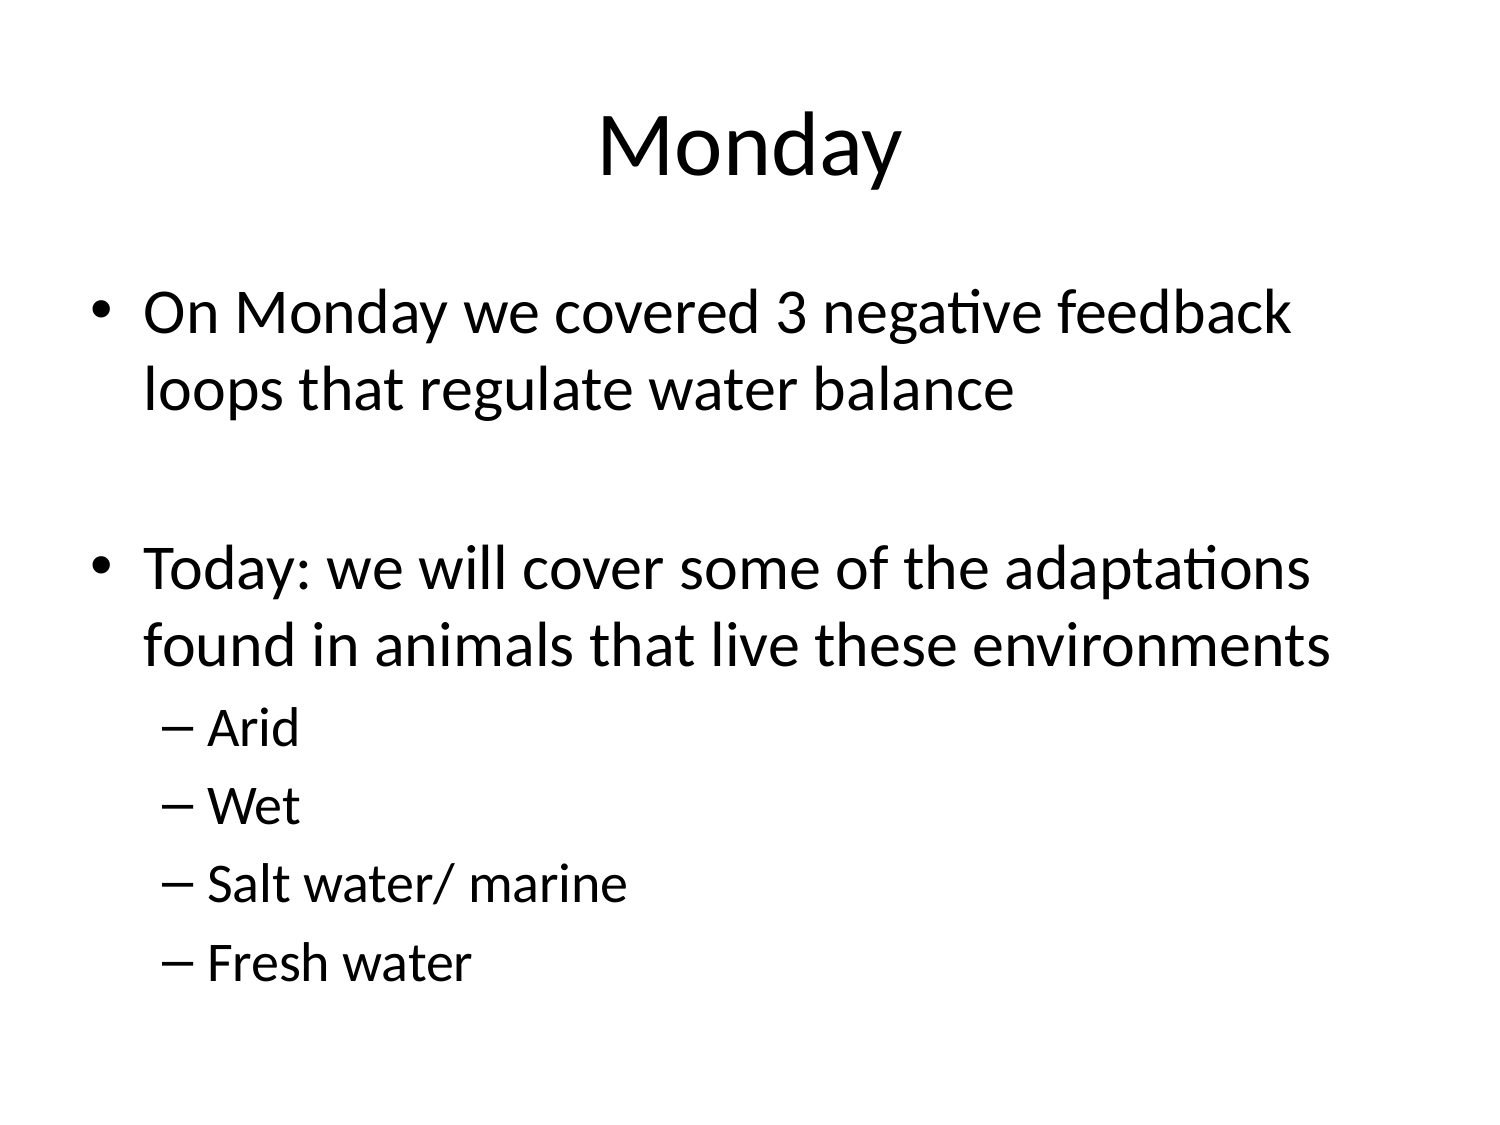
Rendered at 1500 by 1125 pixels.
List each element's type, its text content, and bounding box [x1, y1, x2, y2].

list On Monday we covered 3 negative feedback loops that regulate water balance Today: we will cover some of the adaptations found in animals that live these environments Arid Wet Salt water/ marine Fresh water [75, 262, 1425, 1005]
title Monday [75, 45, 1425, 233]
